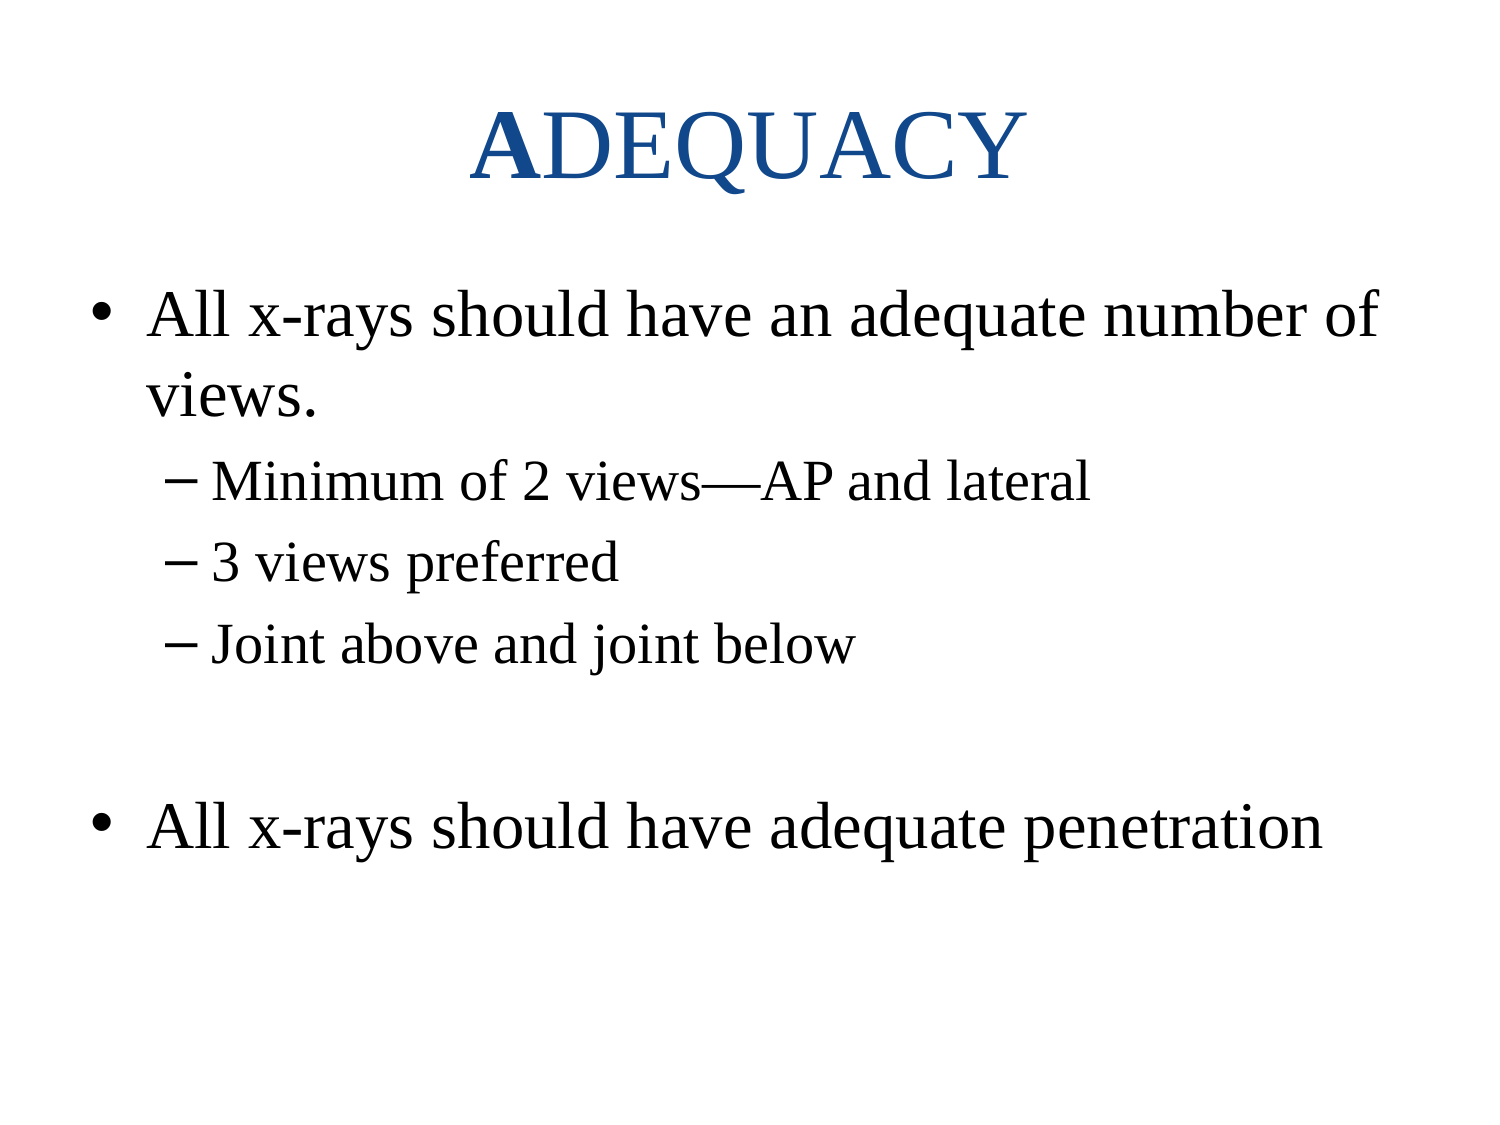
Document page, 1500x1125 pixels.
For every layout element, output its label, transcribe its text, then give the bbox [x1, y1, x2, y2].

list All x-rays should have an adequate number of views. Minimum of 2 views—AP and lateral 3 views preferred Joint above and joint below All x-rays should have adequate penetration [75, 262, 1425, 1005]
title ADEQUACY [75, 45, 1425, 233]
